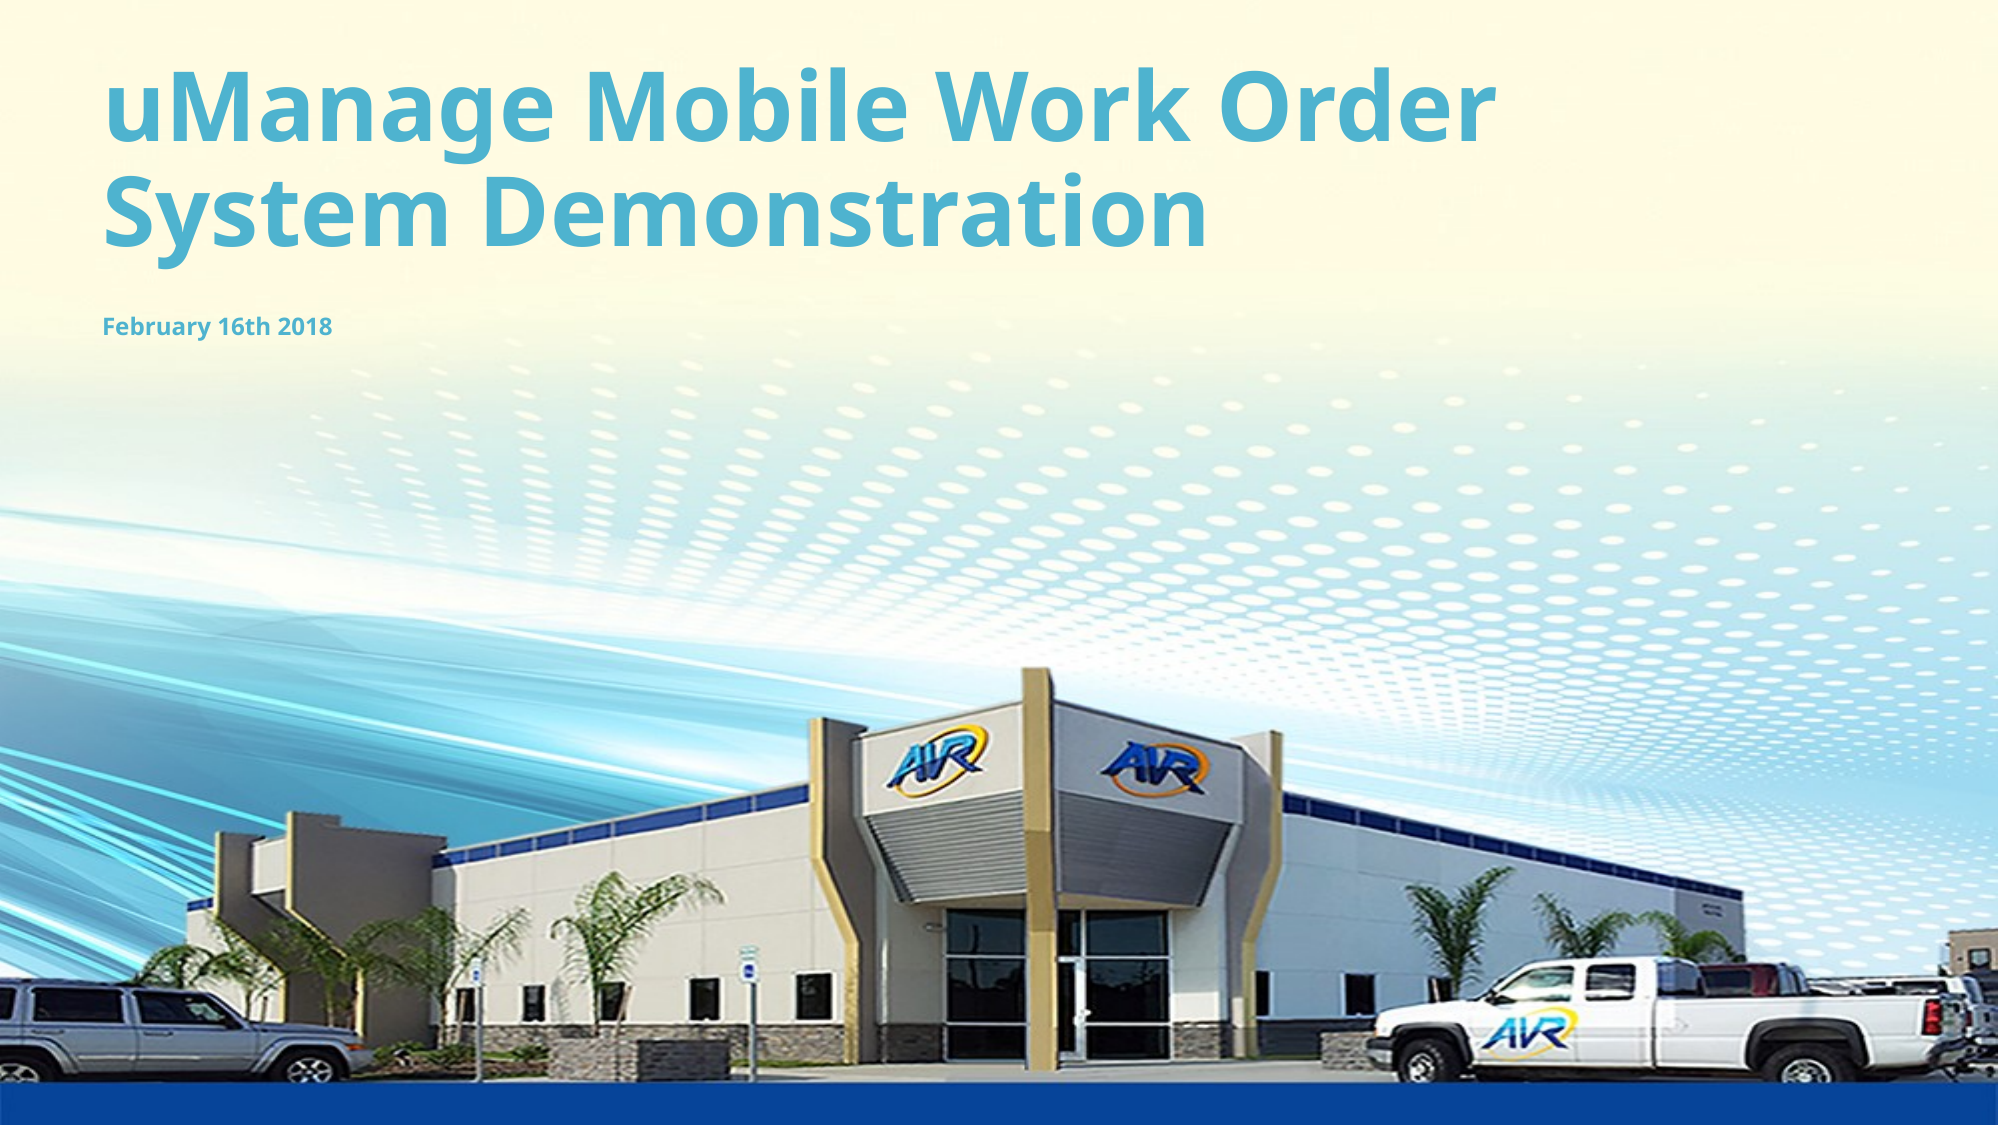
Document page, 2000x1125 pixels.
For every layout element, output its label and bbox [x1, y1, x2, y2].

list [0, 0, 1998, 1125]
